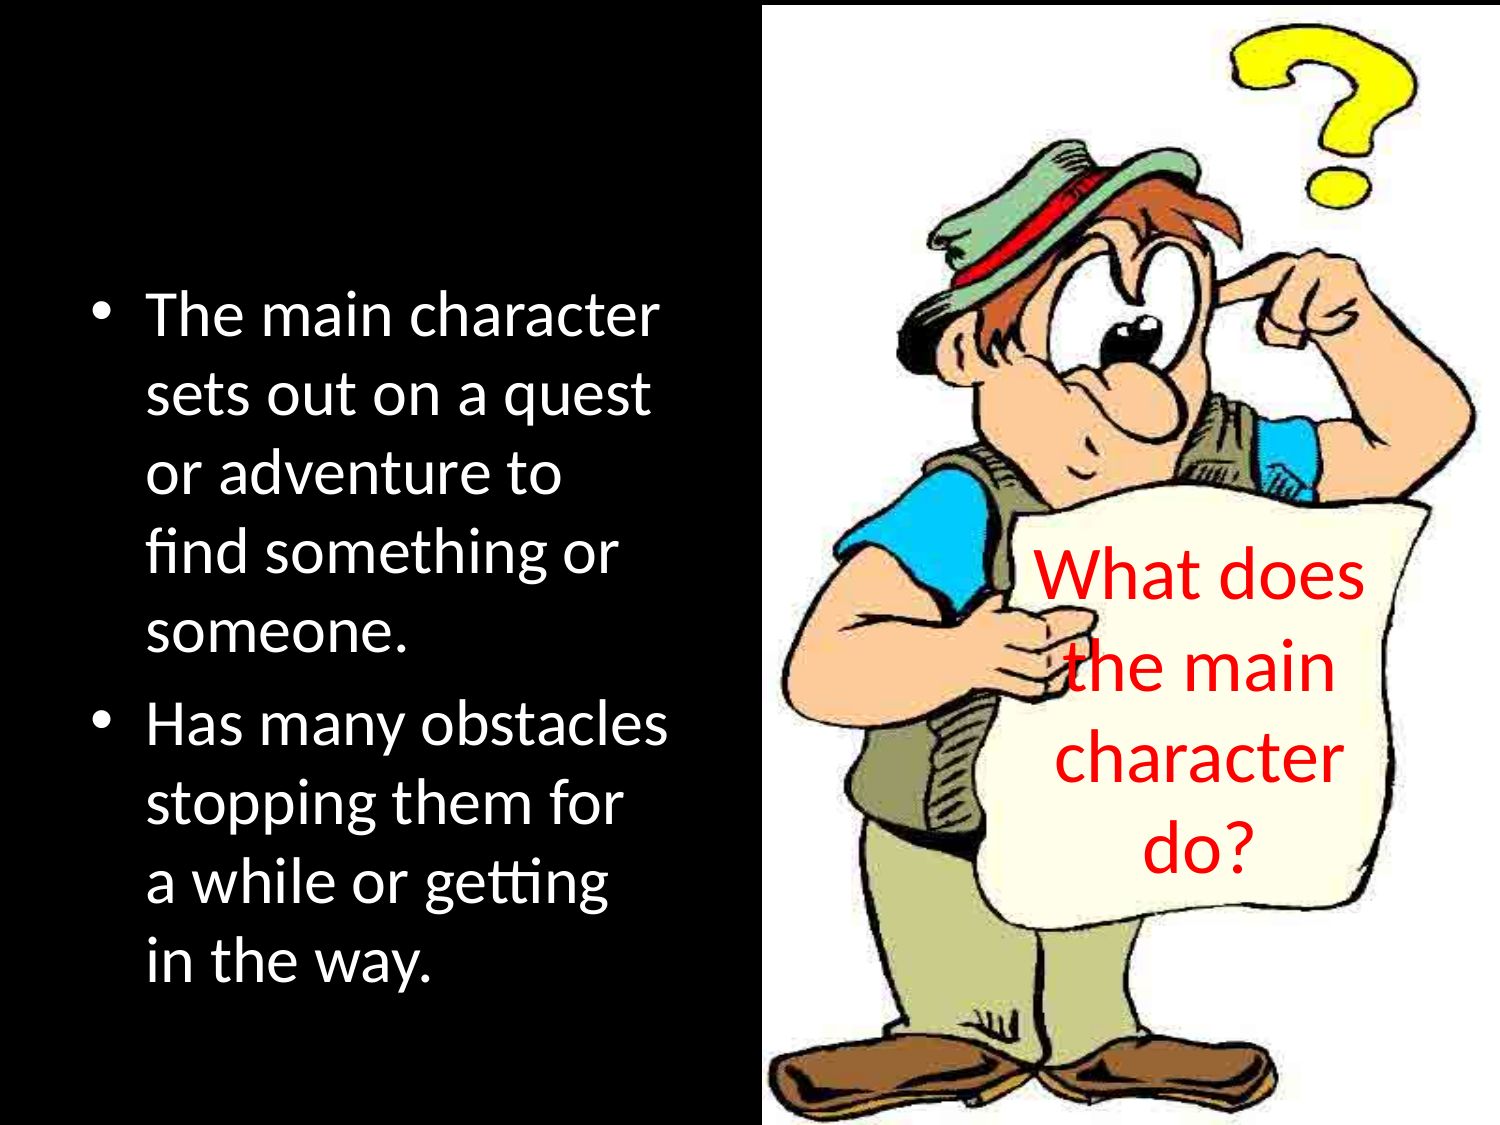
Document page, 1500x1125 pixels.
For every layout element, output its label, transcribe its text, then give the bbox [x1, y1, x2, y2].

picture [762, 5, 1500, 1125]
list The main character sets out on a quest or adventure to find something or someone. Has many obstacles stopping them for a while or getting in the way. [75, 262, 688, 1005]
